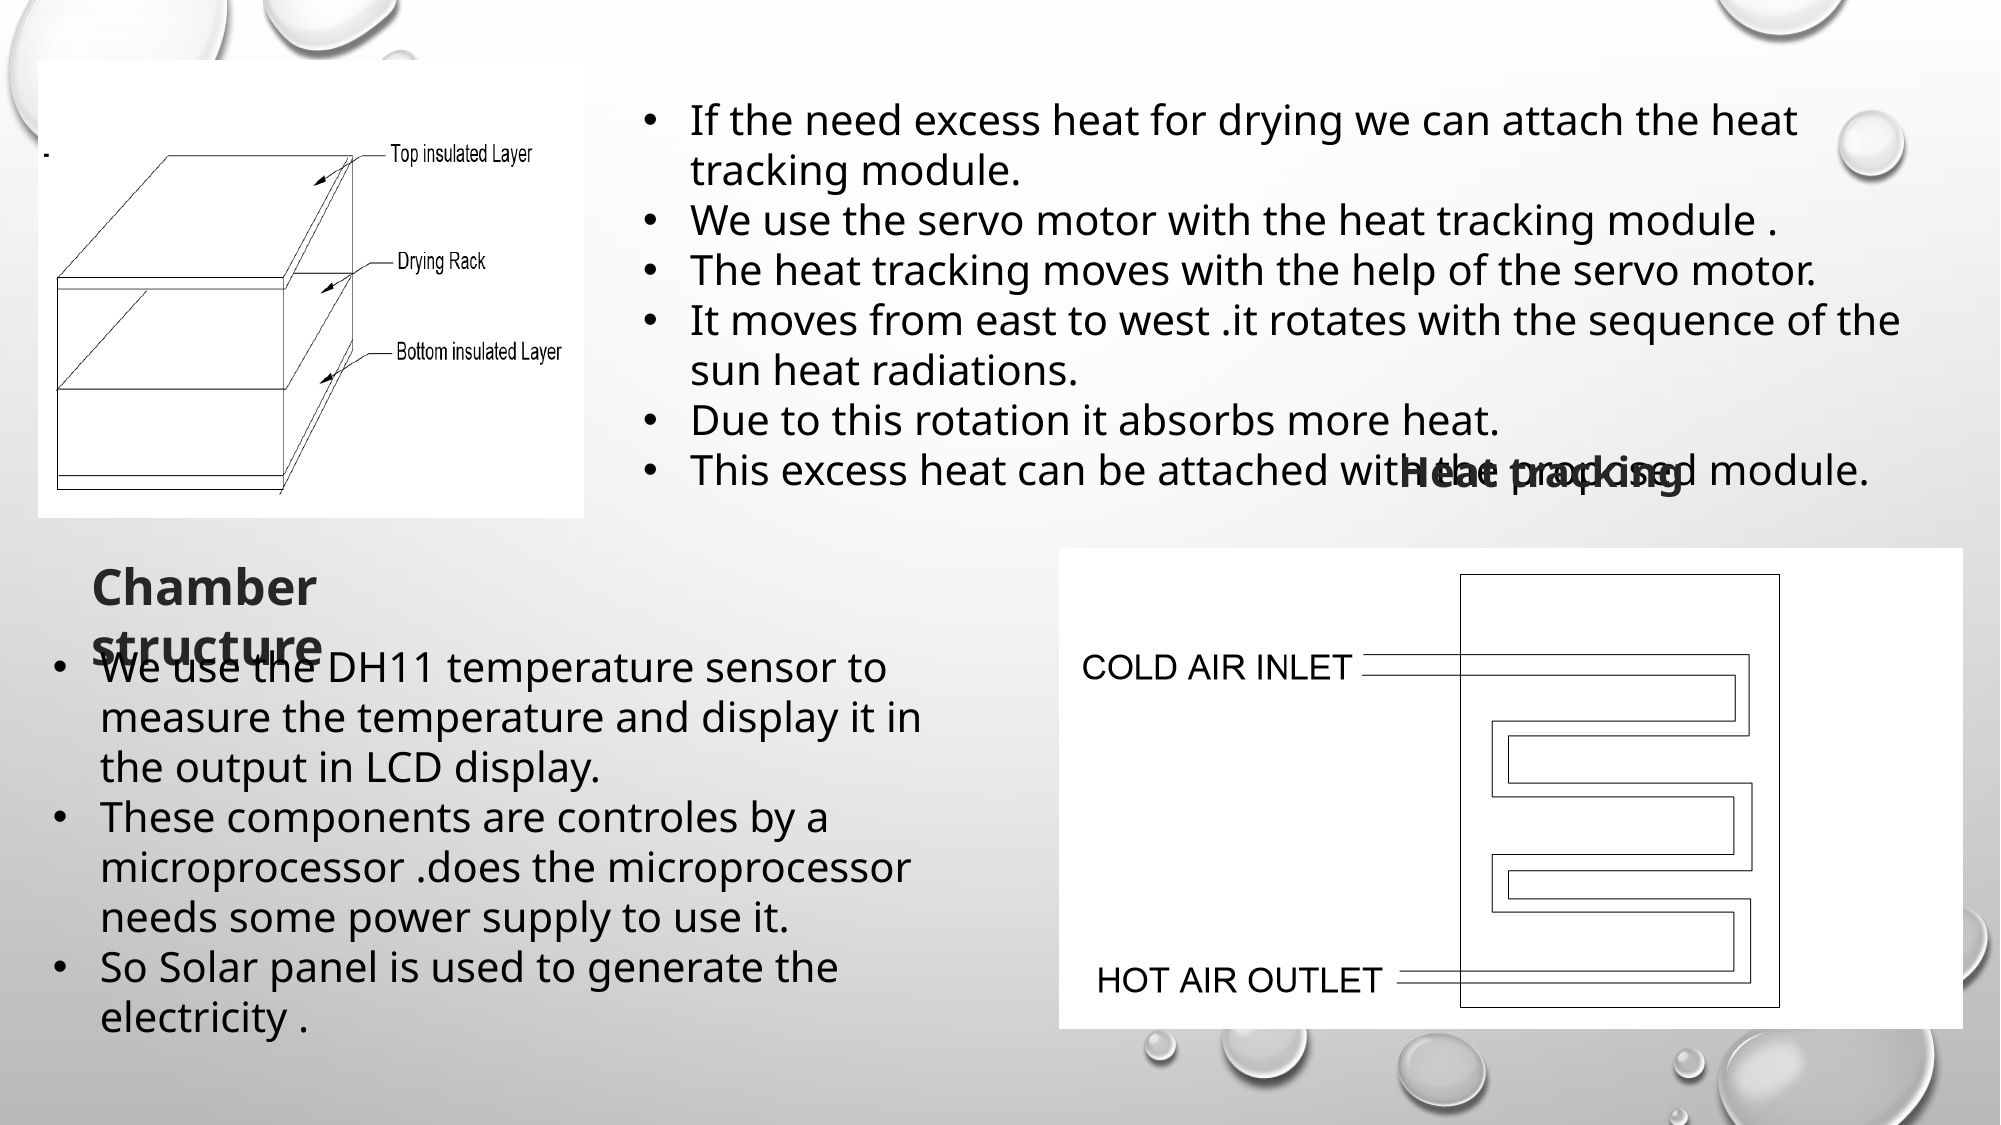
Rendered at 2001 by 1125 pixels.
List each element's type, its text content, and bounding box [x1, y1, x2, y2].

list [38, 60, 584, 518]
text_box Chamber structure [76, 548, 534, 633]
text_box Heat tracking [1383, 438, 1837, 504]
text_box If the need excess heat for drying we can attach the heat tracking module. We use the servo motor with the heat tracking module . The heat tracking moves with the help of the servo motor. It moves from east to west .it rotates with the sequence of the sun heat radiations. Due to this rotation it absorbs more heat. This excess heat can be attached with the proposed module. [628, 86, 1963, 547]
text_box We use the DH11 temperature sensor to measure the temperature and display it in the output in LCD display. These components are controles by a microprocessor .does the microprocessor needs some power supply to use it. So Solar panel is used to generate the electricity . [38, 633, 1000, 1094]
picture [0, 0, 2000, 1125]
